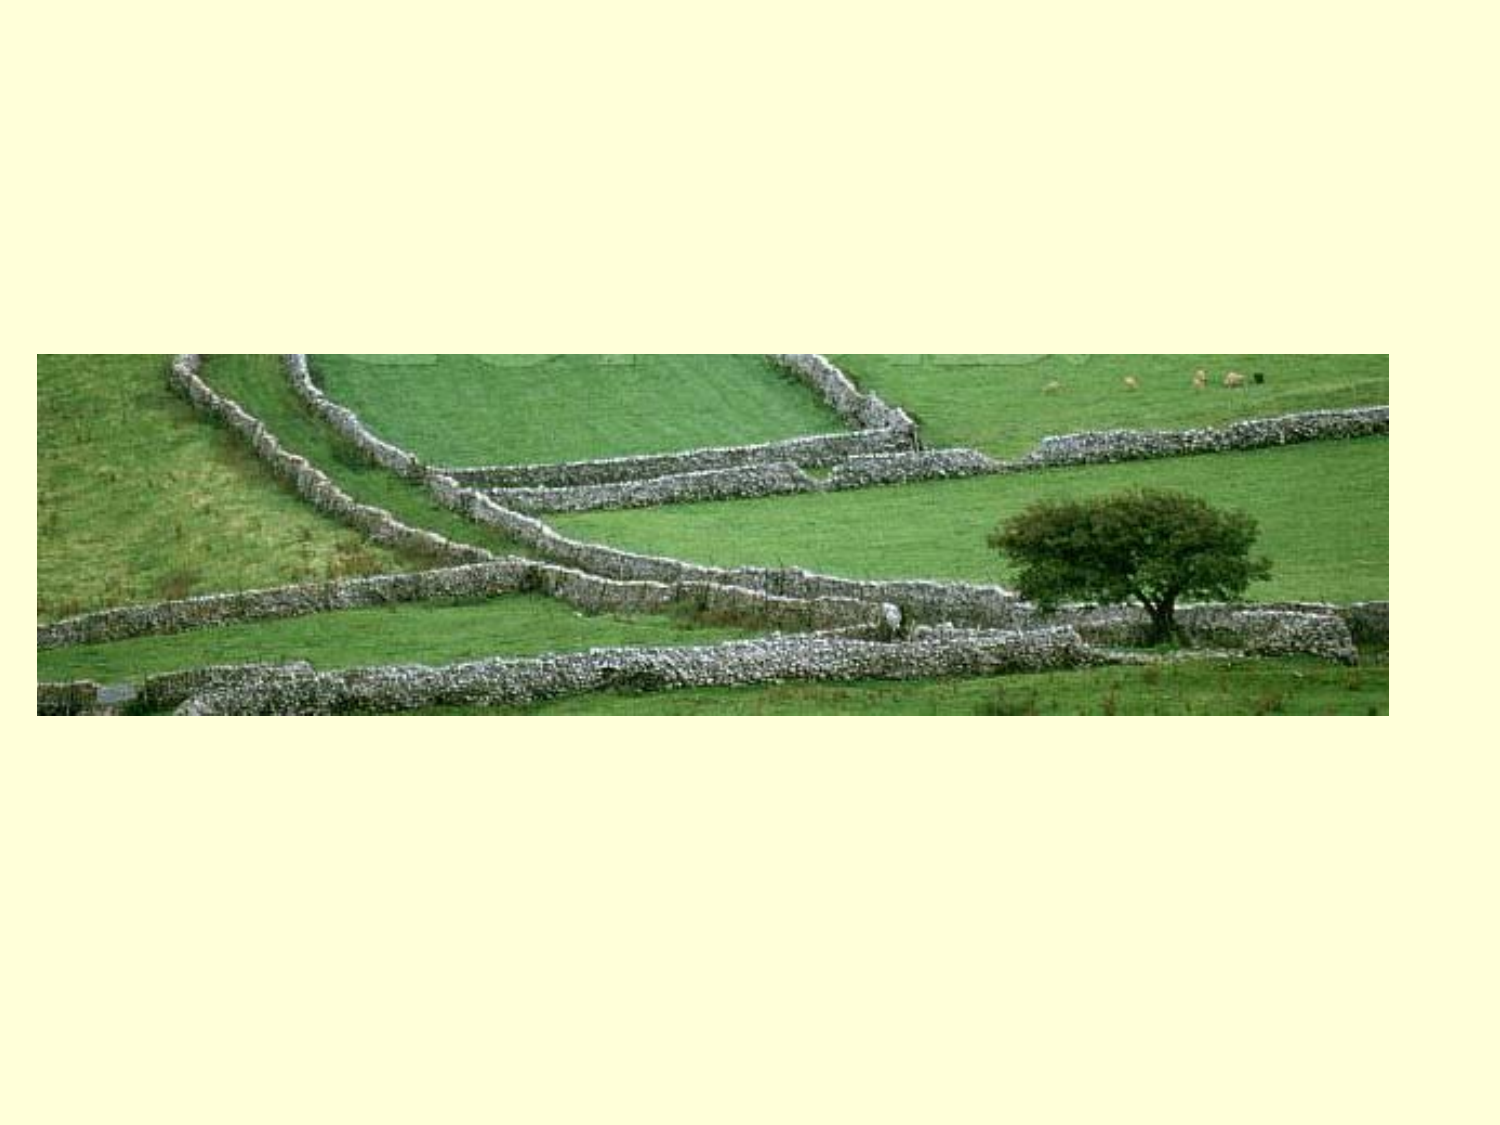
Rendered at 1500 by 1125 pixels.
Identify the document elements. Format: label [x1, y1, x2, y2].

picture [37, 354, 1389, 717]
